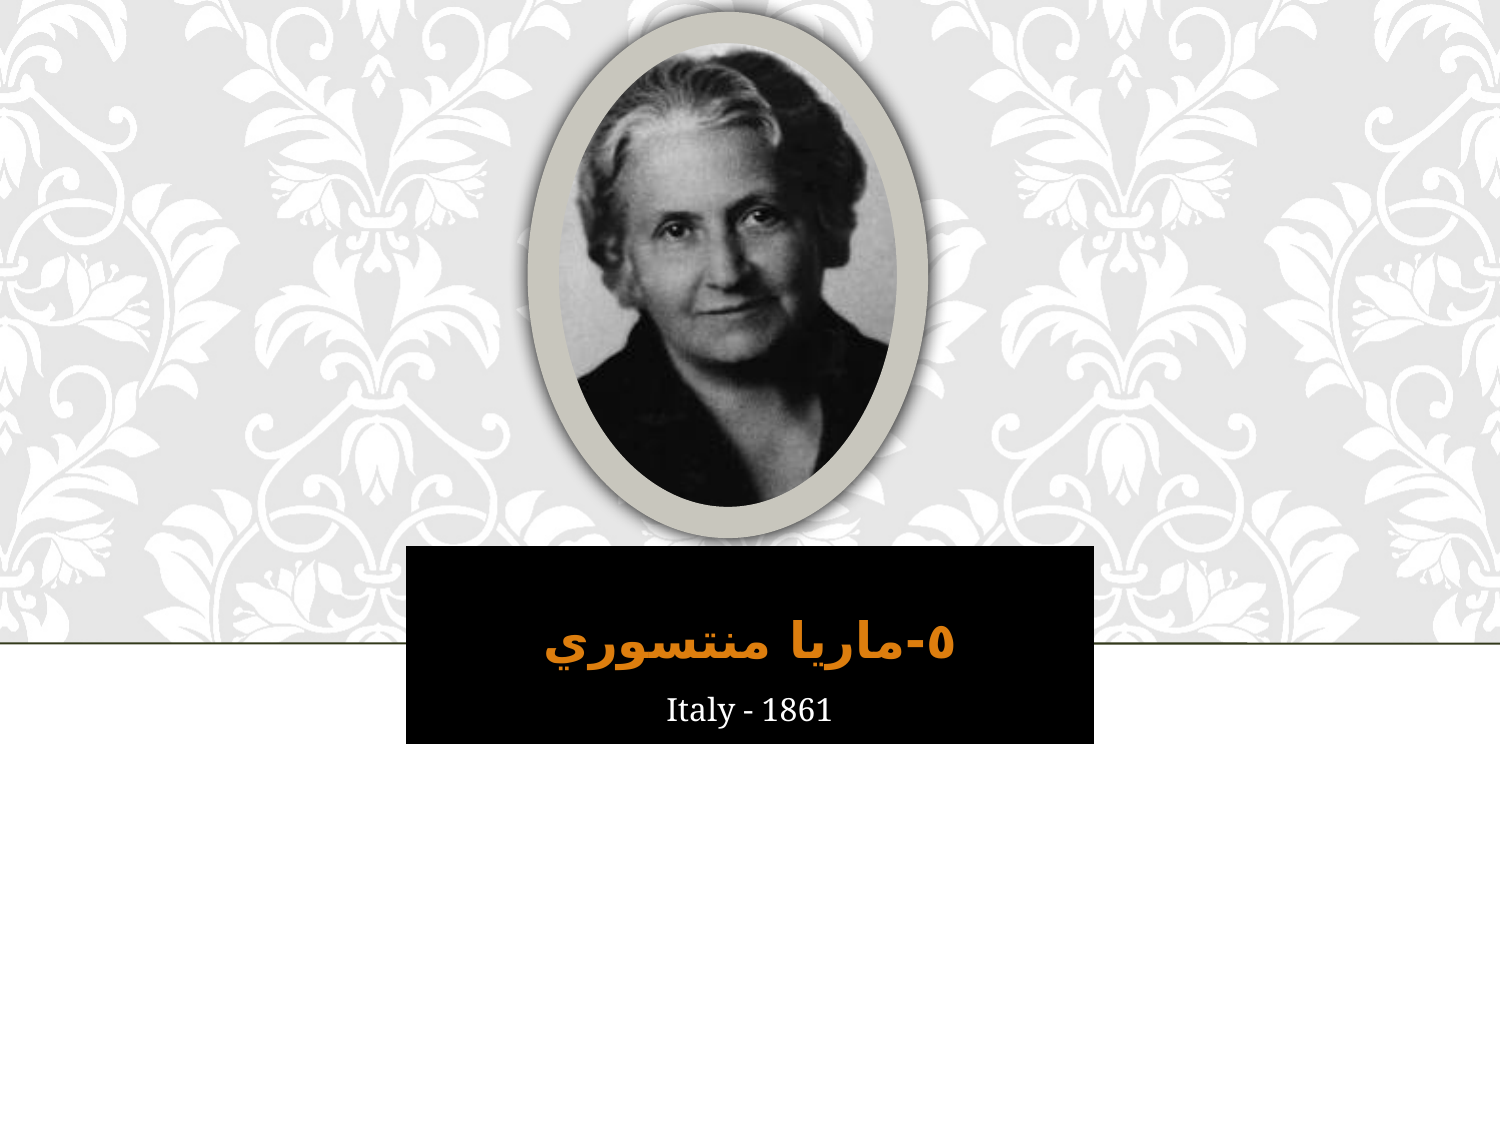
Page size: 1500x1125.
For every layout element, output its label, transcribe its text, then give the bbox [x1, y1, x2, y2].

picture [542, 27, 913, 523]
subtitle Italy - 1861 [413, 670, 1087, 736]
title ٥-ماريا منتسوري [407, 544, 1093, 676]
